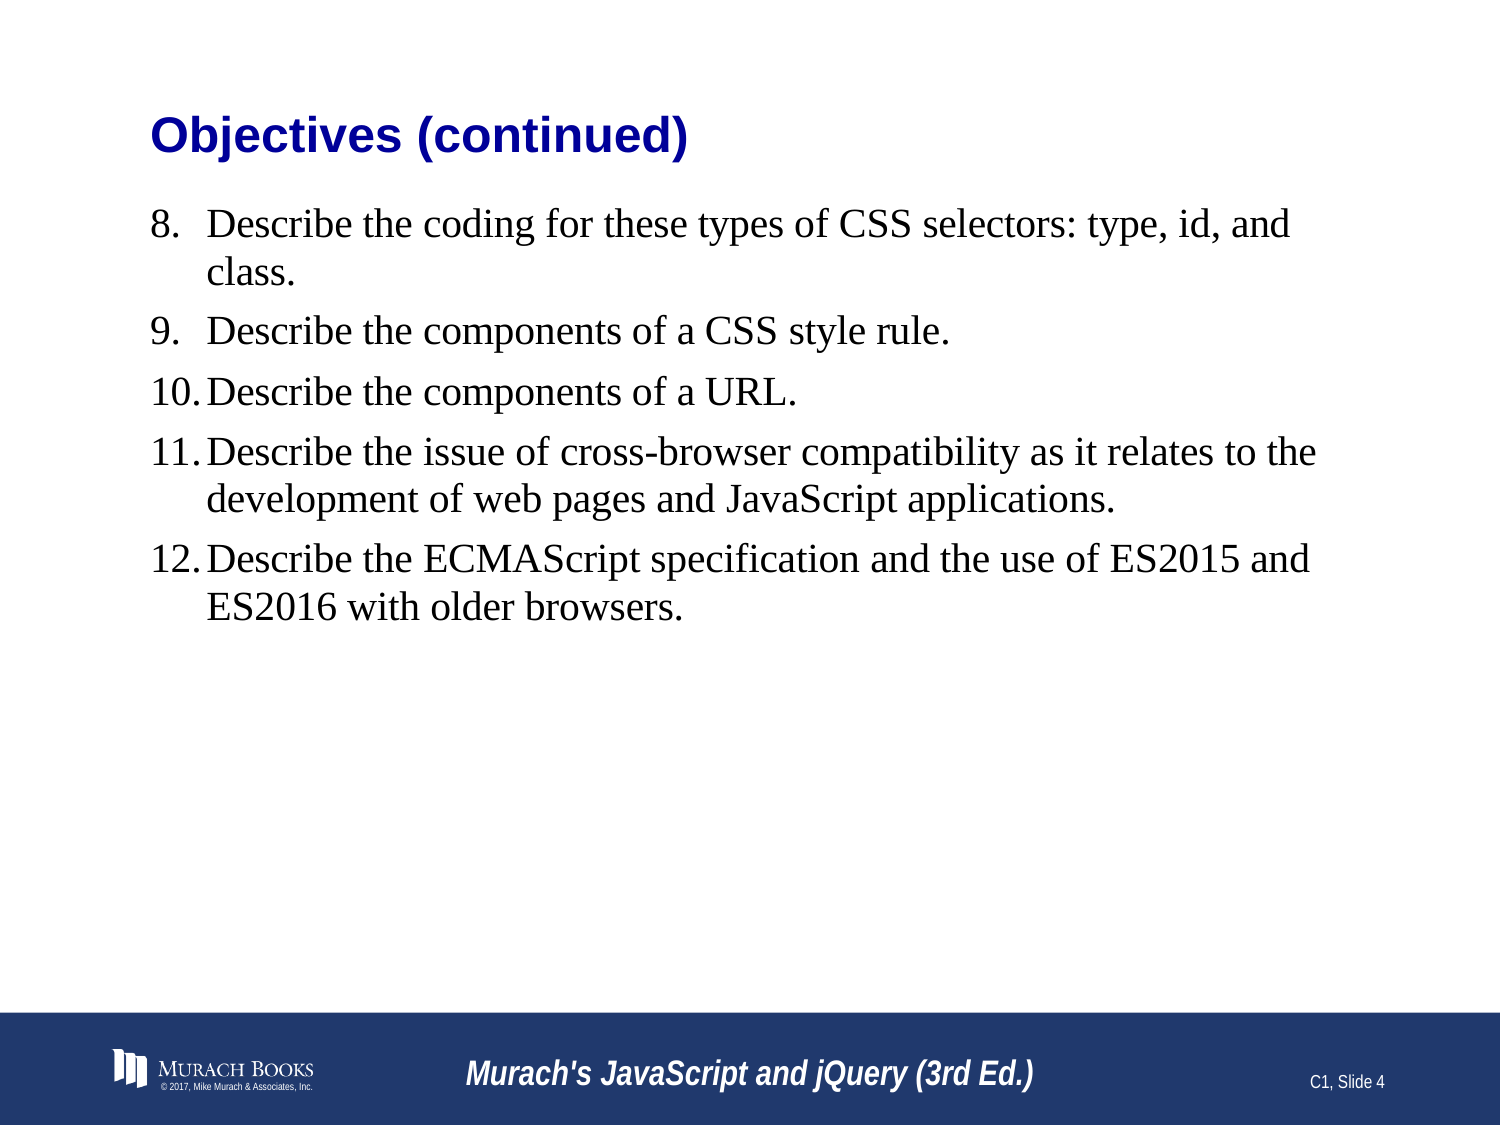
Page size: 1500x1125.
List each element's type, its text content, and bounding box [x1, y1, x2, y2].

slide_number Murach's JavaScript and jQuery (3rd Ed.) [463, 1025, 1050, 1100]
slide_number C1, Slide 4 [1087, 1025, 1400, 1100]
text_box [149, 198, 1347, 751]
title Objectives (continued) [150, 102, 1350, 164]
footer © 2017, Mike Murach & Associates, Inc. [12, 1025, 463, 1100]
